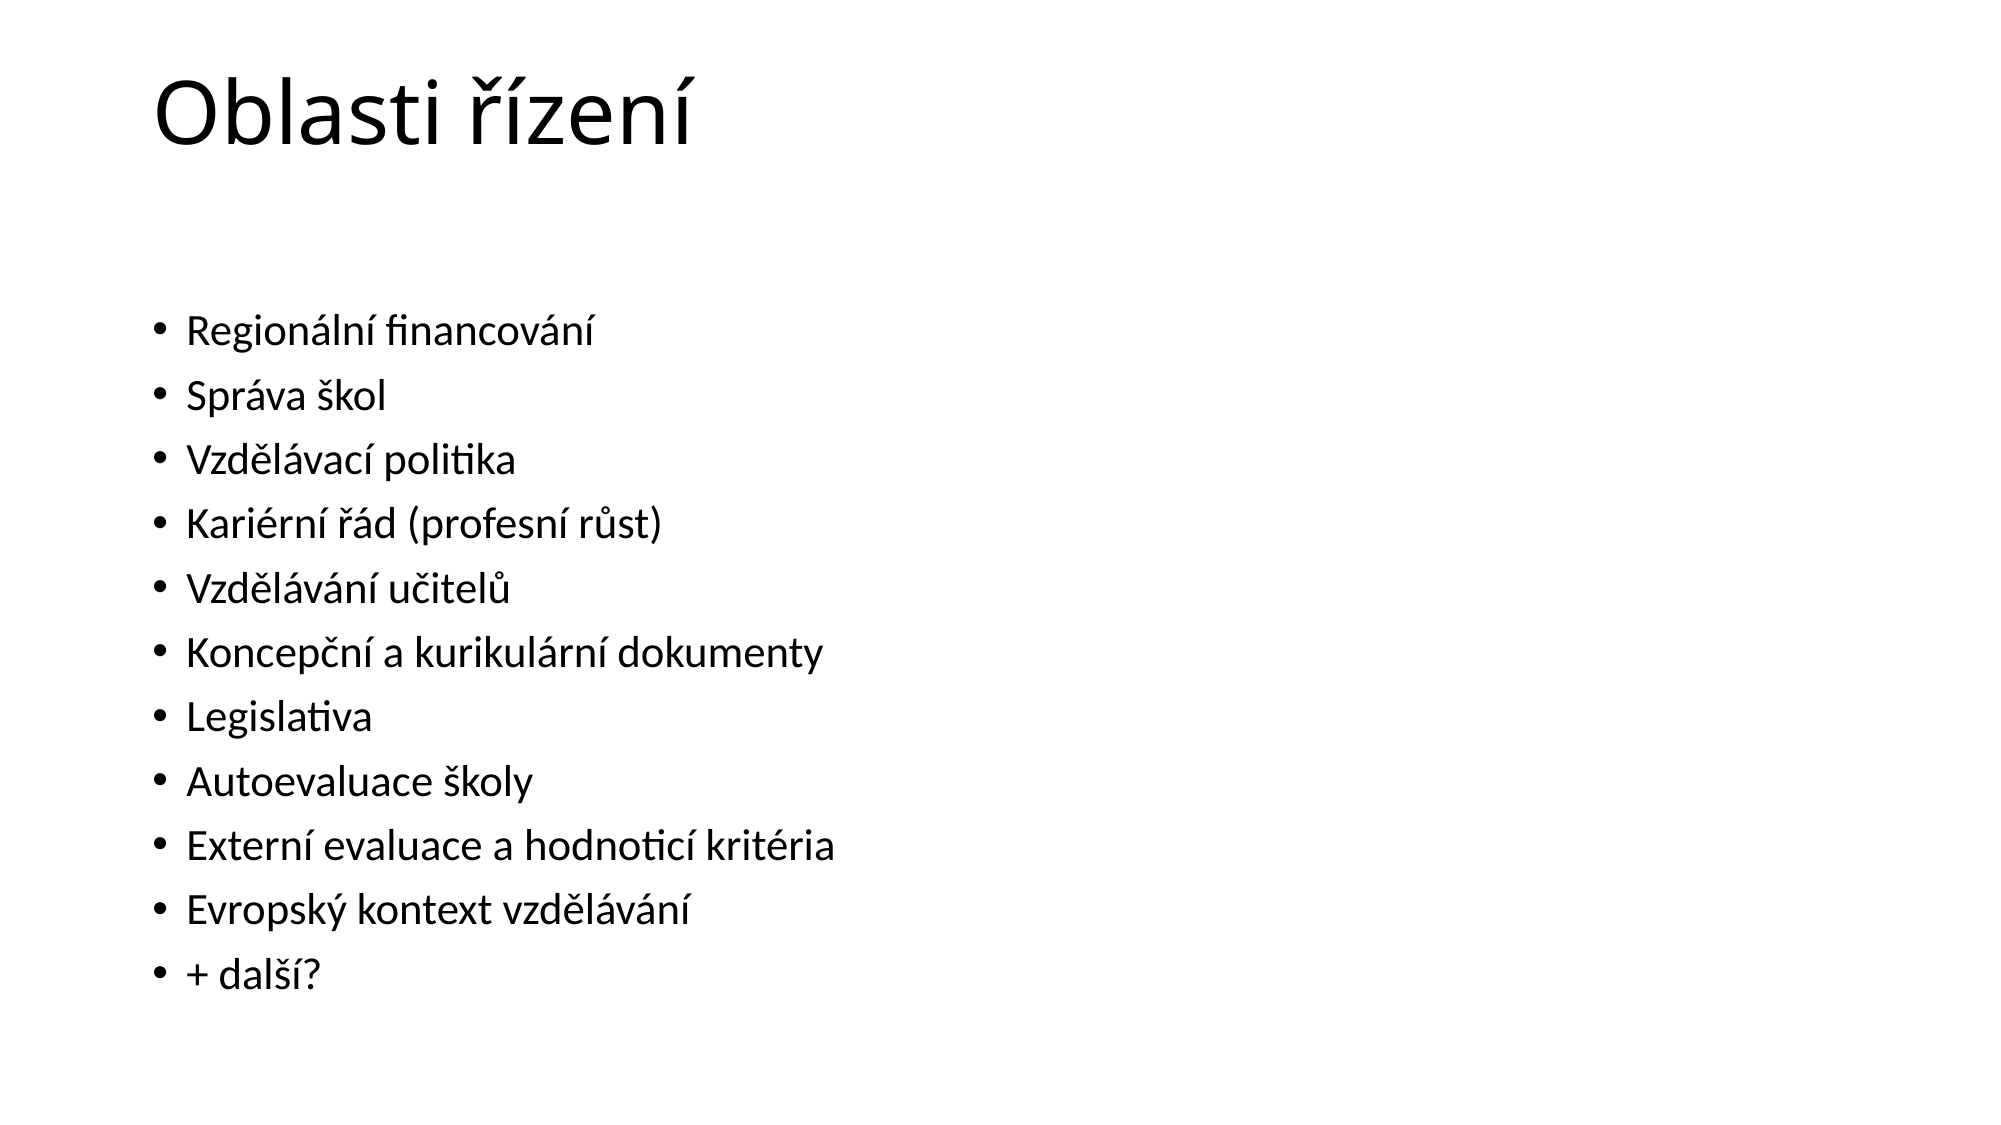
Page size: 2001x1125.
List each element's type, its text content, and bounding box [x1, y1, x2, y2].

list Regionální financování Správa škol Vzdělávací politika Kariérní řád (profesní růst) Vzdělávání učitelů Koncepční a kurikulární dokumenty Legislativa Autoevaluace školy Externí evaluace a hodnoticí kritéria Evropský kontext vzdělávání + další? [137, 299, 1863, 1014]
title Oblasti řízení [137, 59, 1863, 278]
